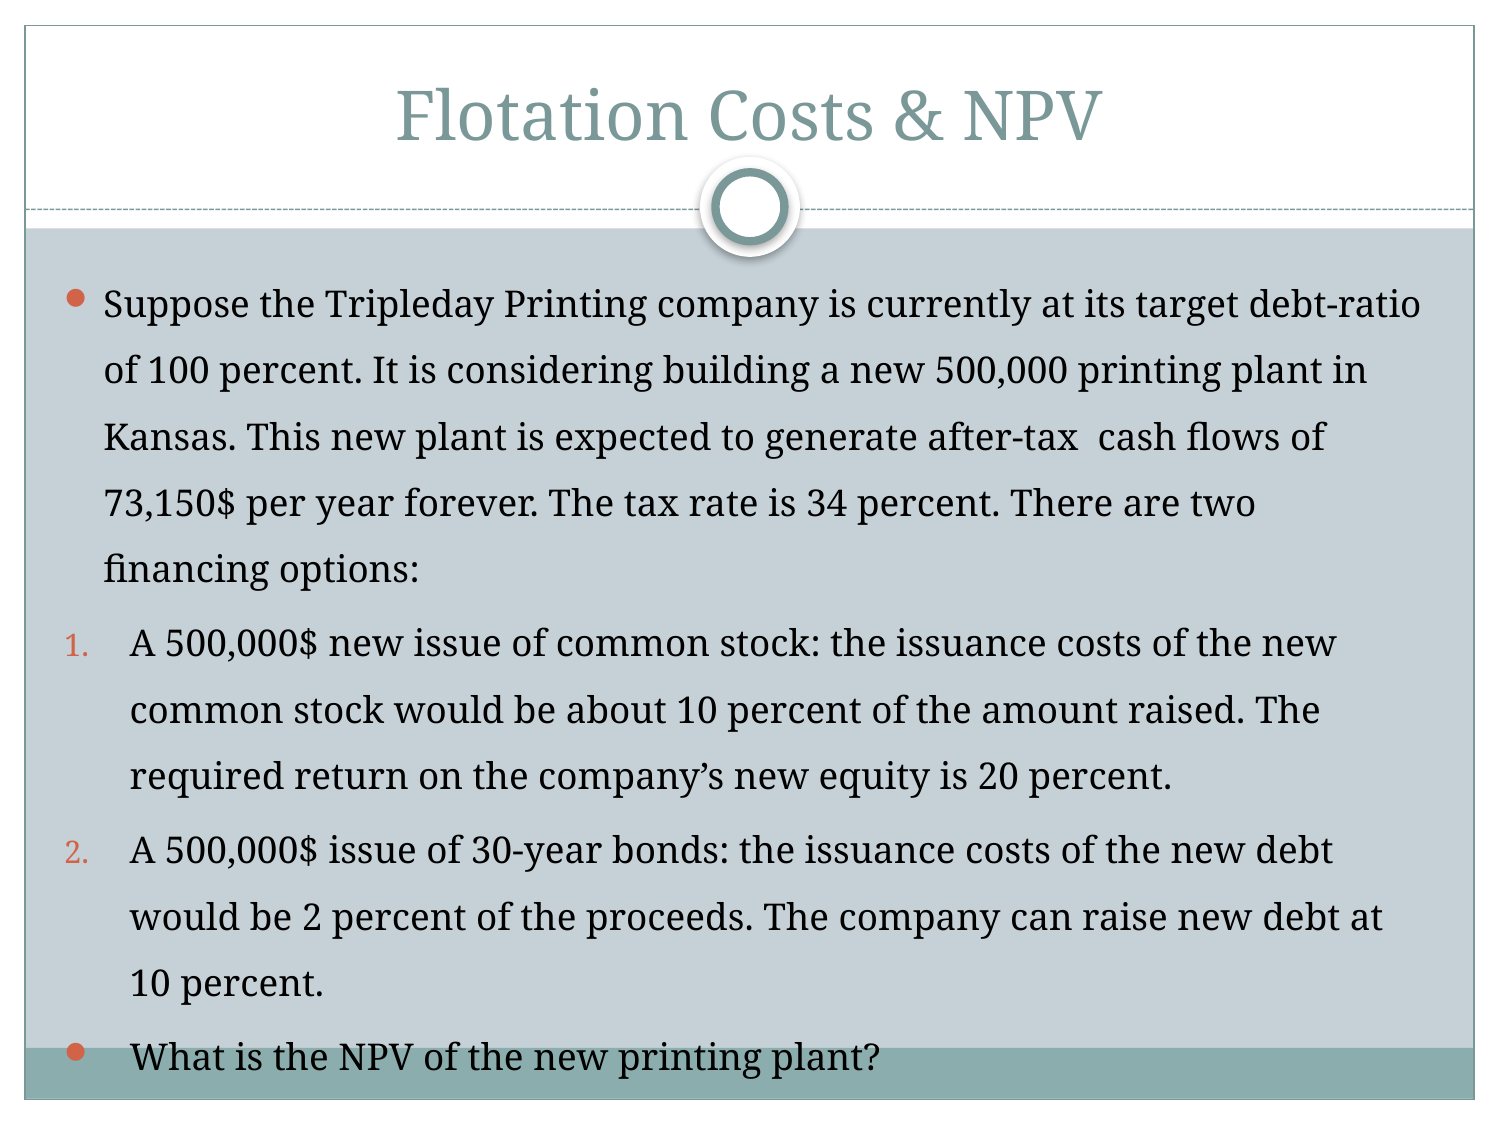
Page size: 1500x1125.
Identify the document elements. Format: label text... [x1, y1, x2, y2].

title Flotation Costs & NPV [49, 37, 1450, 162]
list Suppose the Tripleday Printing company is currently at its target debt-ratio of 100 percent. It is considering building a new 500,000 printing plant in Kansas. This new plant is expected to generate after-tax cash flows of 73,150$ per year forever. The tax rate is 34 percent. There are two financing options: A 500,000$ new issue of common stock: the issuance costs of the new common stock would be about 10 percent of the amount raised. The required return on the company’s new equity is 20 percent. A 500,000$ issue of 30-year bonds: the issuance costs of the new debt would be 2 percent of the proceeds. The company can raise new debt at 10 percent. What is the NPV of the new printing plant? [49, 250, 1445, 1088]
